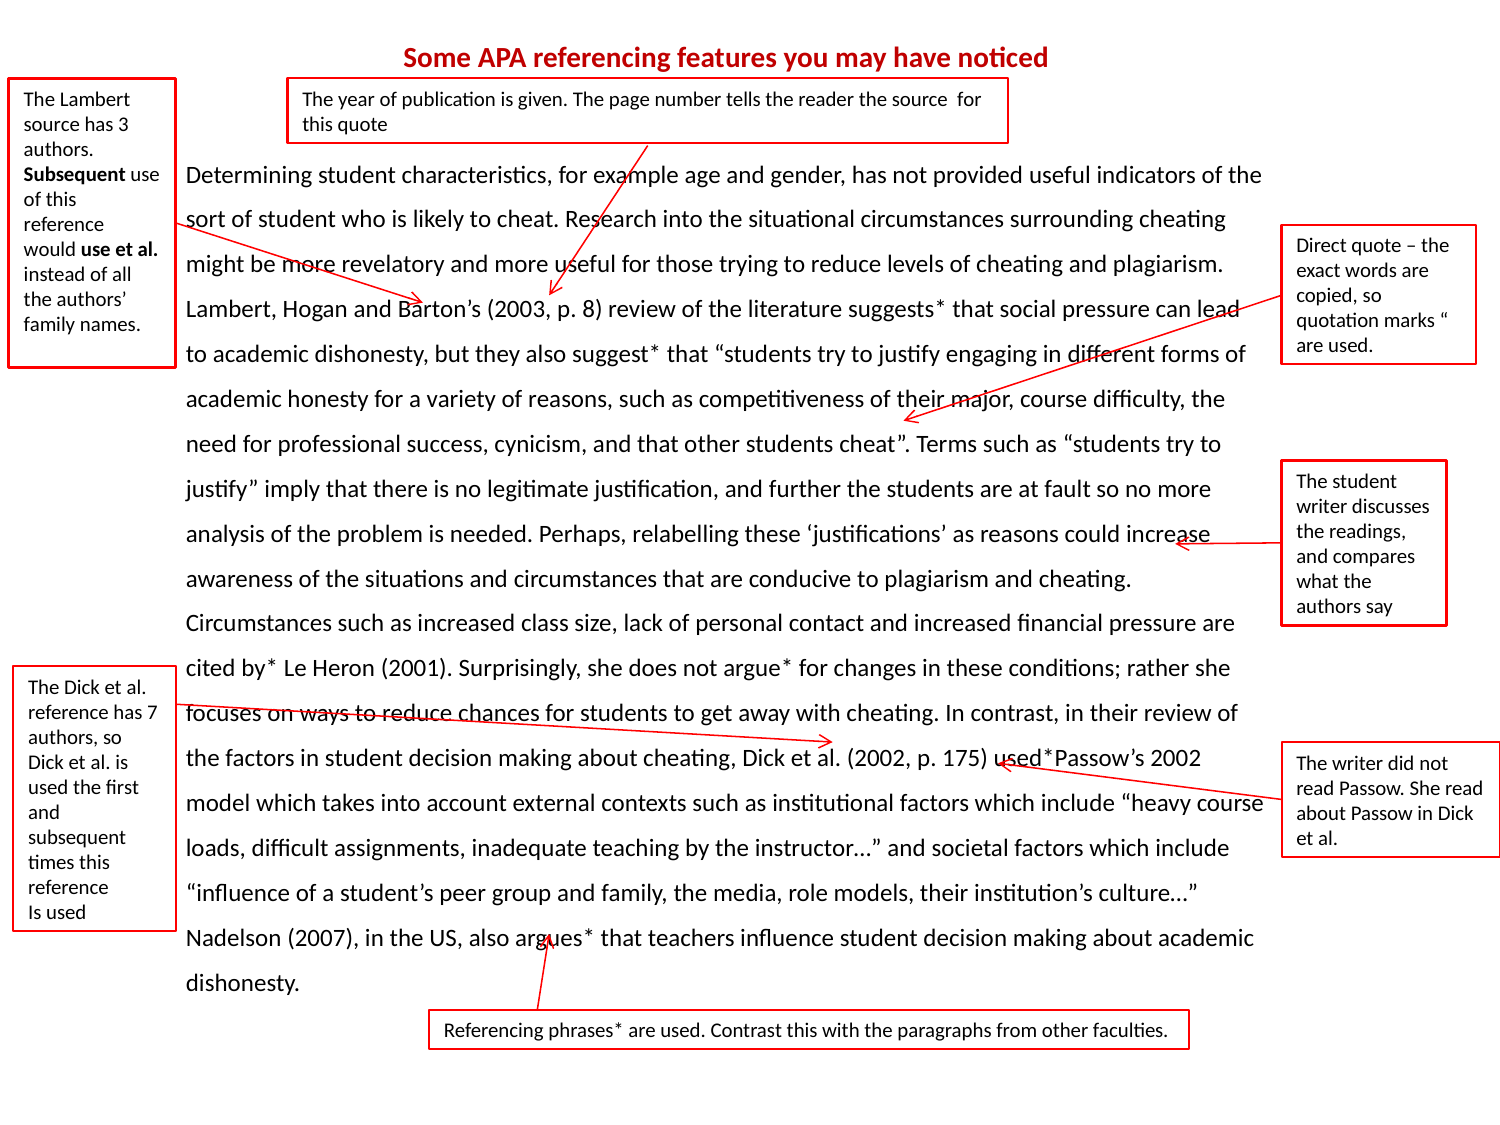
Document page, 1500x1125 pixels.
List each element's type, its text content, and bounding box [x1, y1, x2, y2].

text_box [903, 294, 1282, 421]
text_box The student writer discusses the readings, and compares what the authors say [1281, 460, 1447, 626]
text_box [175, 703, 833, 743]
text_box The writer did not read Passow. She read about Passow in Dick et al. [1281, 742, 1500, 857]
text_box The Dick et al. reference has 7 authors, so Dick et al. is used the first and subsequent times this reference Is used [13, 666, 176, 931]
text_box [537, 933, 550, 1010]
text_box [997, 762, 1282, 801]
text_box Some APA referencing features you may have noticed Determining student characteristics, for example age and gender, has not provided useful indicators of the sort of student who is likely to cheat. Research into the situational circumstances surrounding cheating might be more revelatory and more useful for those trying to reduce levels of cheating and plagiarism. Lambert, Hogan and Barton’s (2003, p. 8) review of the literature suggests* that social pressure can lead to academic dishonesty, but they also suggest* that “students try to justify engaging in different forms of academic honesty for a variety of reasons, such as competitiveness of their major, course difficulty, the need for professional success, cynicism, and that other students cheat”. Terms such as “students try to justify” imply that there is no legitimate justification, and further the students are at fault so no more analysis of the problem is needed. Perhaps, relabelling these ‘justifications’ as reasons could increase awareness of the situations and circumstances that are conducive to plagiarism and cheating. Circumstances such as increased class size, lack of personal contact and increased financial pressure are cited by* Le Heron (2001). Surprisingly, she does not argue* for changes in these conditions; rather she focuses on ways to reduce chances for students to get away with cheating. In contrast, in their review of the factors in student decision making about cheating, Dick et al. (2002, p. 175) used*Passow’s 2002 model which takes into account external contexts such as institutional factors which include “heavy course loads, difficult assignments, inadequate teaching by the instructor…” and societal factors which include “influence of a student’s peer group and family, the media, role models, their institution’s culture…” Nadelson (2007), in the US, also argues* that teachers influence student decision making about academic dishonesty. [171, 30, 1282, 1064]
text_box Referencing phrases* are used. Contrast this with the paragraphs from other faculties. [429, 1009, 1189, 1050]
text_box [548, 145, 648, 296]
text_box The Lambert source has 3 authors. Subsequent use of this reference would use et al. instead of all the authors’ family names. [8, 78, 176, 368]
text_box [175, 224, 424, 303]
text_box The year of publication is given. The page number tells the reader the source for this quote [287, 78, 1008, 143]
text_box Direct quote – the exact words are copied, so quotation marks “ are used. [1281, 224, 1477, 365]
